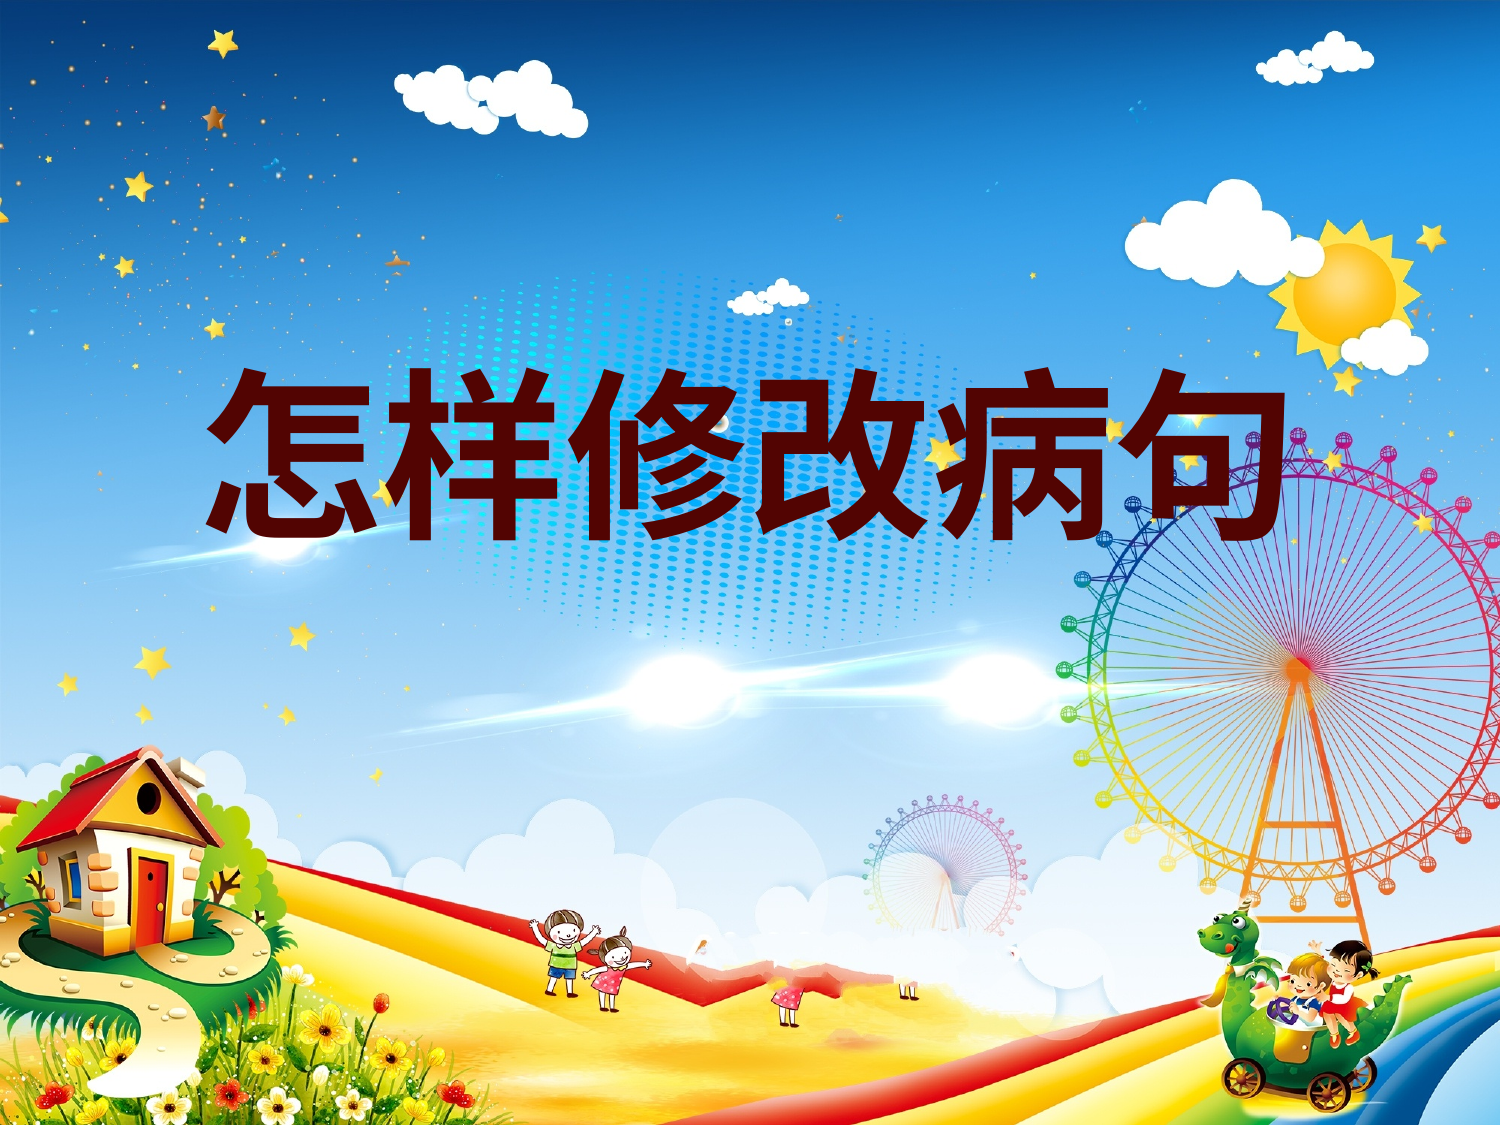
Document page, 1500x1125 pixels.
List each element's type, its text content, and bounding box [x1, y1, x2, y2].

subtitle 怎样修改病句 [135, 0, 1362, 569]
picture [0, 0, 1500, 1125]
